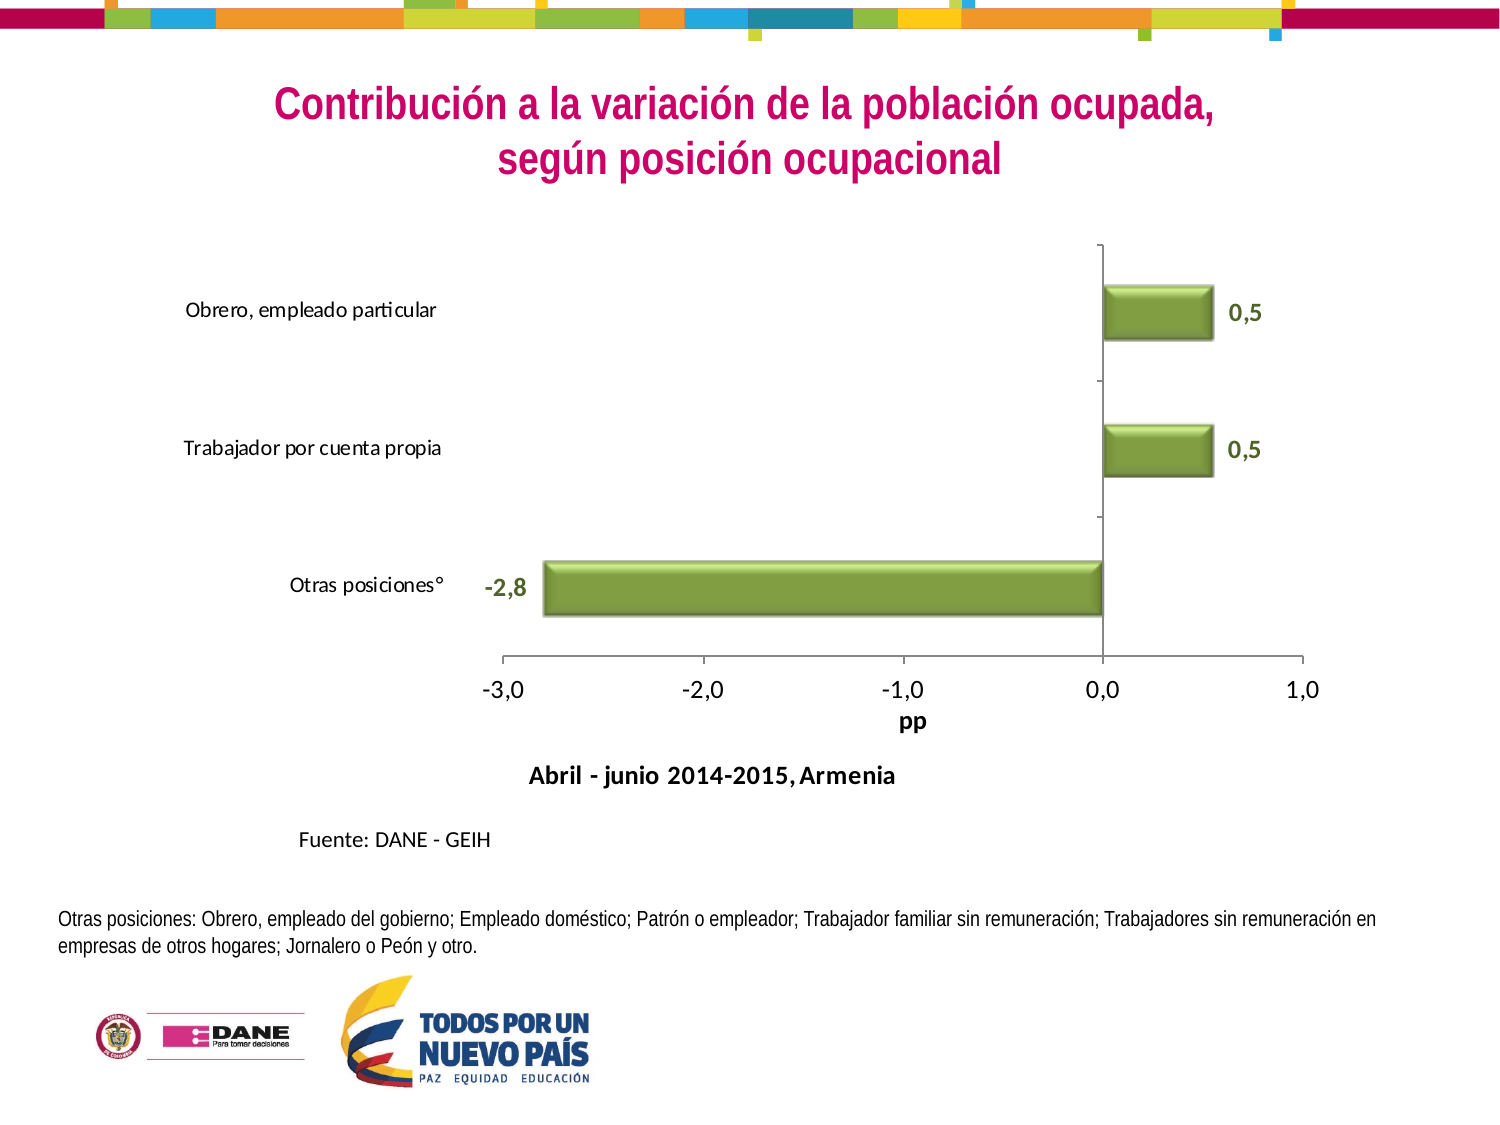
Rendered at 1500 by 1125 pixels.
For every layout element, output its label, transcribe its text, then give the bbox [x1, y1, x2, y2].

picture [165, 243, 1335, 796]
picture [0, 0, 1500, 41]
picture [52, 965, 632, 1118]
text_box Fuente: DANE - GEIH [284, 817, 512, 860]
text_box Contribución a la variación de la población ocupada, según posición ocupacional [253, 66, 1247, 191]
text_box Otras posiciones: Obrero, empleado del gobierno; Empleado doméstico; Patrón o empleador; Trabajador familiar sin remuneración; Trabajadores sin remuneración en empresas de otros hogares; Jornalero o Peón y otro. [43, 897, 1402, 965]
